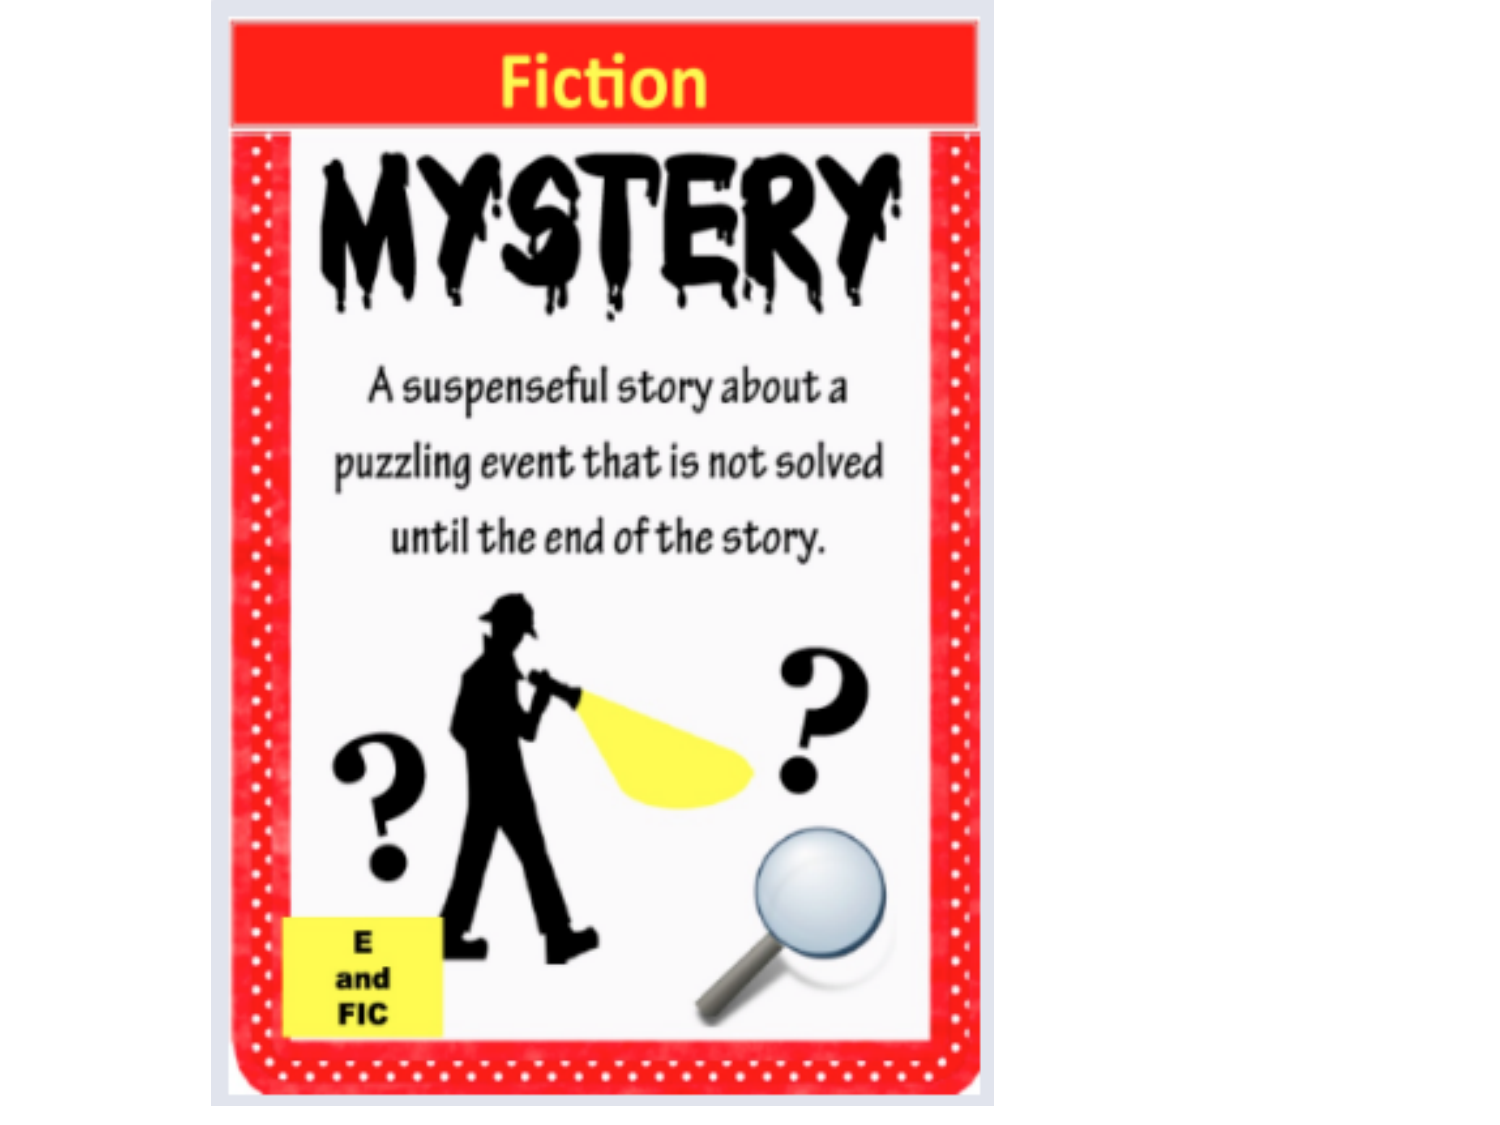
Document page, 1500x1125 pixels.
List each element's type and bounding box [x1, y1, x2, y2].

picture [211, 0, 995, 1106]
